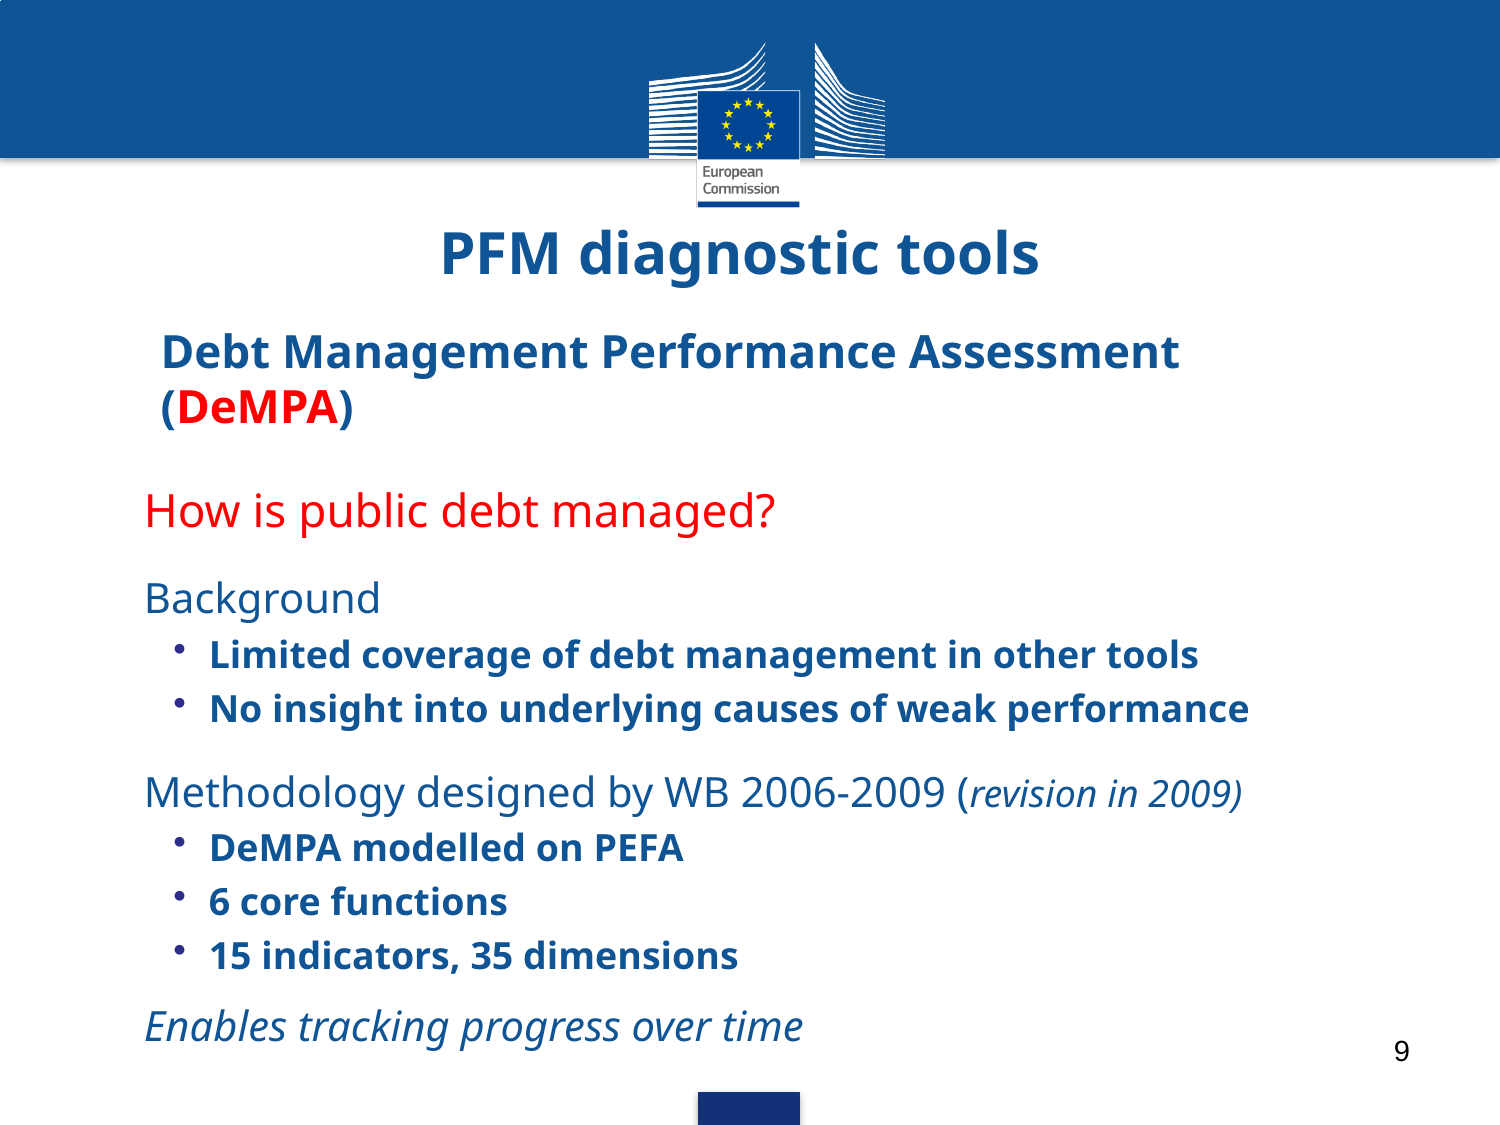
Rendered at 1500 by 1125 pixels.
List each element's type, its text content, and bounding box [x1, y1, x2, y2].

slide_number 9 [1074, 1024, 1426, 1103]
text_box PFM diagnostic tools [64, 197, 1415, 305]
picture [649, 42, 885, 197]
list How is public debt managed? Background Limited coverage of debt management in other tools No insight into underlying causes of weak performance Methodology designed by WB 2006-2009 (revision in 2009) DeMPA modelled on PEFA 6 core functions 15 indicators, 35 dimensions Enables tracking progress over time [128, 480, 1456, 1102]
title Debt Management Performance Assessment (DeMPA) [116, 309, 1368, 446]
